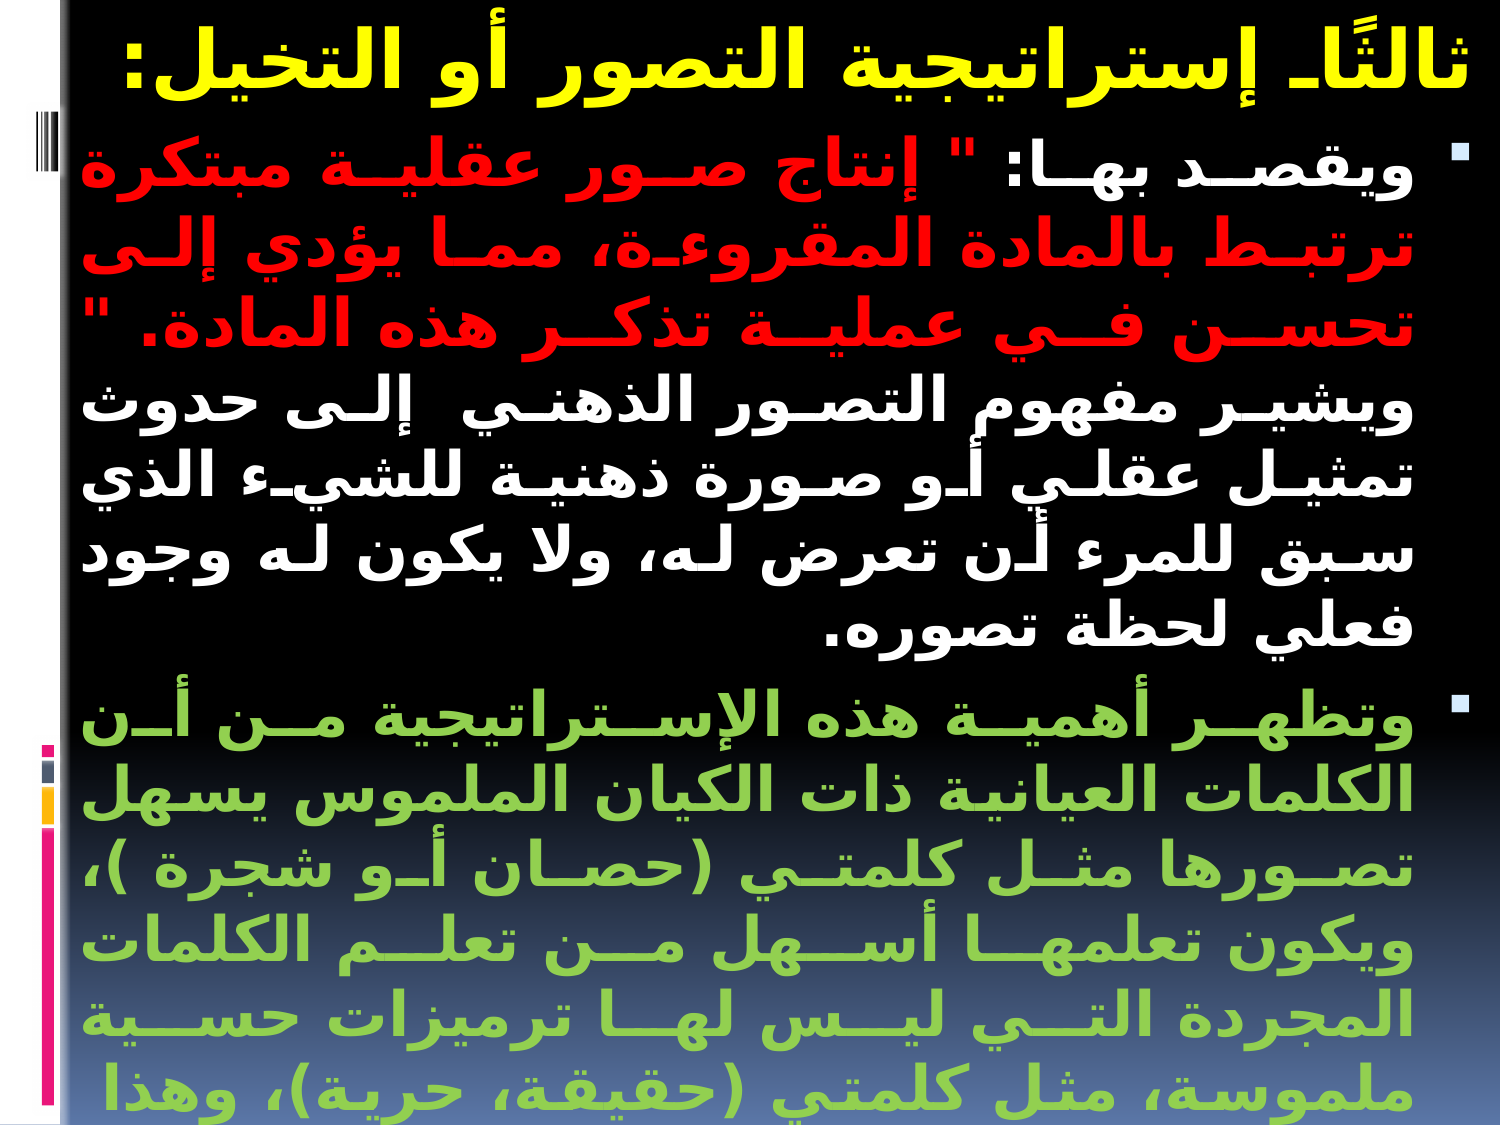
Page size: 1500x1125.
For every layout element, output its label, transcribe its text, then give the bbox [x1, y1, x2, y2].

list ثالثًاـ إستراتيجية التصور أو التخيل: ويقصد بها: " إنتاج صور عقلية مبتكرة ترتبط بالمادة المقروءة، مما يؤدي إلى تحسن في عملية تذكر هذه المادة. " ويشير مفهوم التصور الذهني إلى حدوث تمثيل عقلي أو صورة ذهنية للشيء الذي سبق للمرء أن تعرض له، ولا يكون له وجود فعلي لحظة تصوره. وتظهر أهمية هذه الإستراتيجية من أن الكلمات العيانية ذات الكيان الملموس يسهل تصورها مثل كلمتي (حصان أو شجرة )، ويكون تعلمها أسهل من تعلم الكلمات المجردة التي ليس لها ترميزات حسية ملموسة، مثل كلمتي (حقيقة، حرية)، وهذا نظرًا لأن الكلمات المحسوسة يتم تذكرها من وجهتين ككلمات أولا، ثم كصور ذهنية ثانيًا، بينما تمثل الكلمات المجردة لفظيًا فقط. [64, 0, 1500, 1125]
